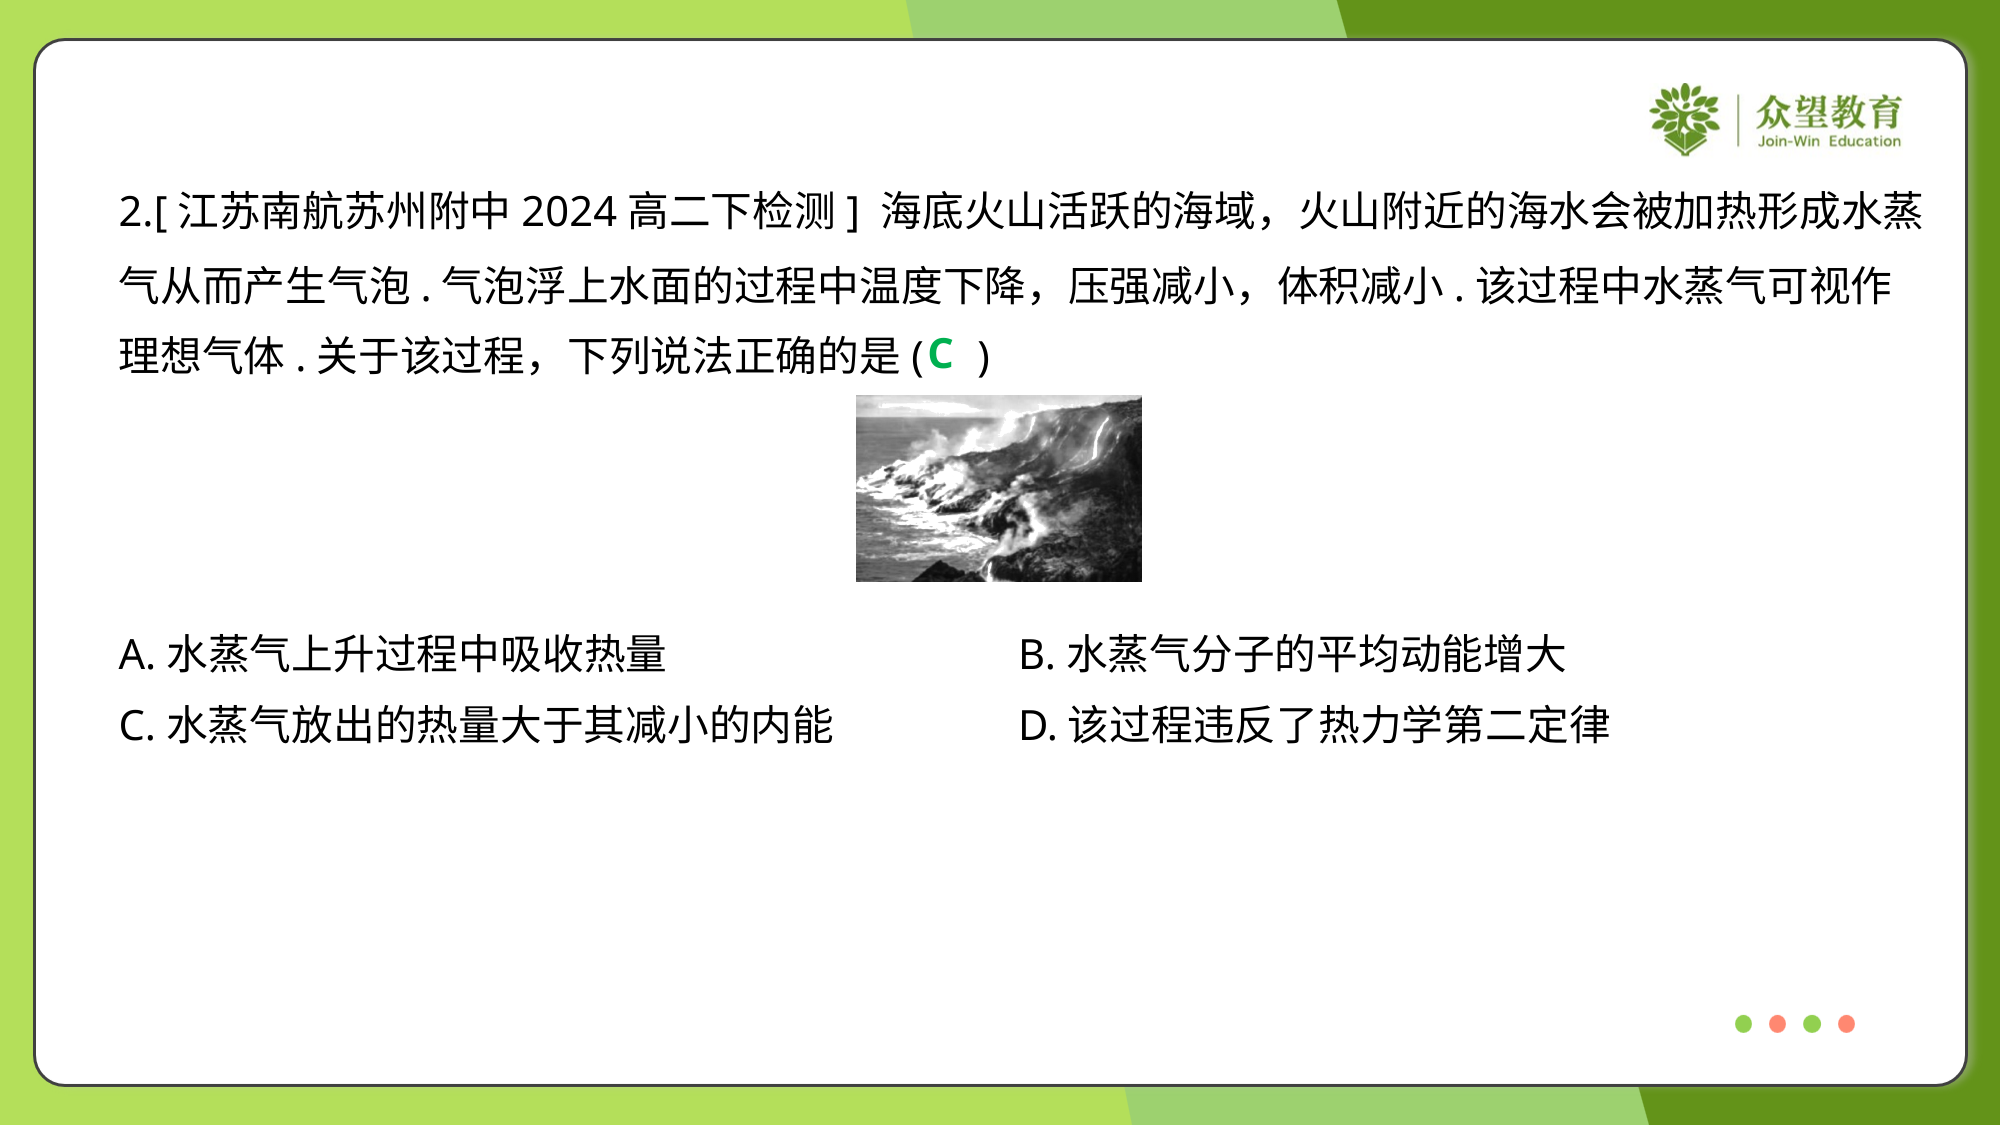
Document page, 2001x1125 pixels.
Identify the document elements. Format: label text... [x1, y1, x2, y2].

text_box 2.[江苏南航苏州附中2024高二下检测] 海底火山活跃的海域，火山附近的海水会被加热形成水蒸 气从而产生气泡.气泡浮上水面的过程中温度下降，压强减小，体积减小.该过程中水蒸气可视作 理想气体.关于该过程，下列说法正确的是( ) [118, 159, 1883, 373]
picture [0, 0, 2000, 1125]
text_box A.水蒸气上升过程中吸收热量 B.水蒸气分子的平均动能增大 C.水蒸气放出的热量大于其减小的内能 D.该过程违反了热力学第二定律 [118, 603, 1883, 742]
text_box C [911, 306, 970, 371]
